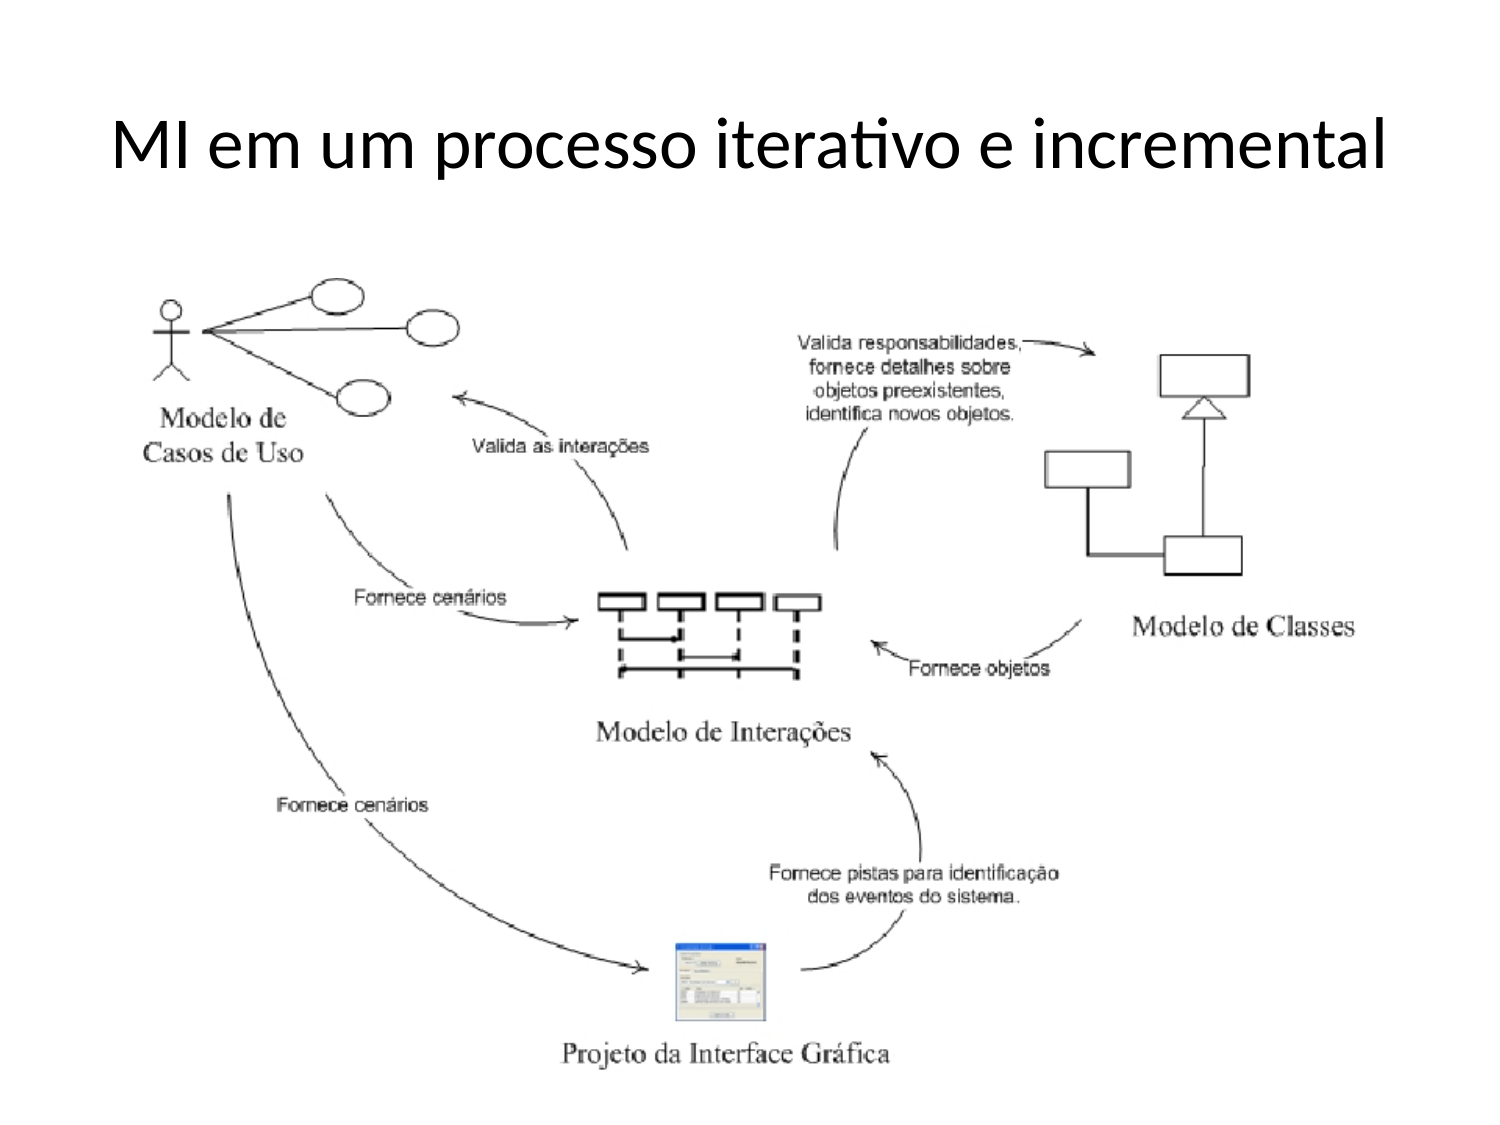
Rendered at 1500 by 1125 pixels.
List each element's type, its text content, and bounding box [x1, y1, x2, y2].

picture [143, 278, 1357, 1073]
title MI em um processo iterativo e incremental [75, 45, 1425, 233]
